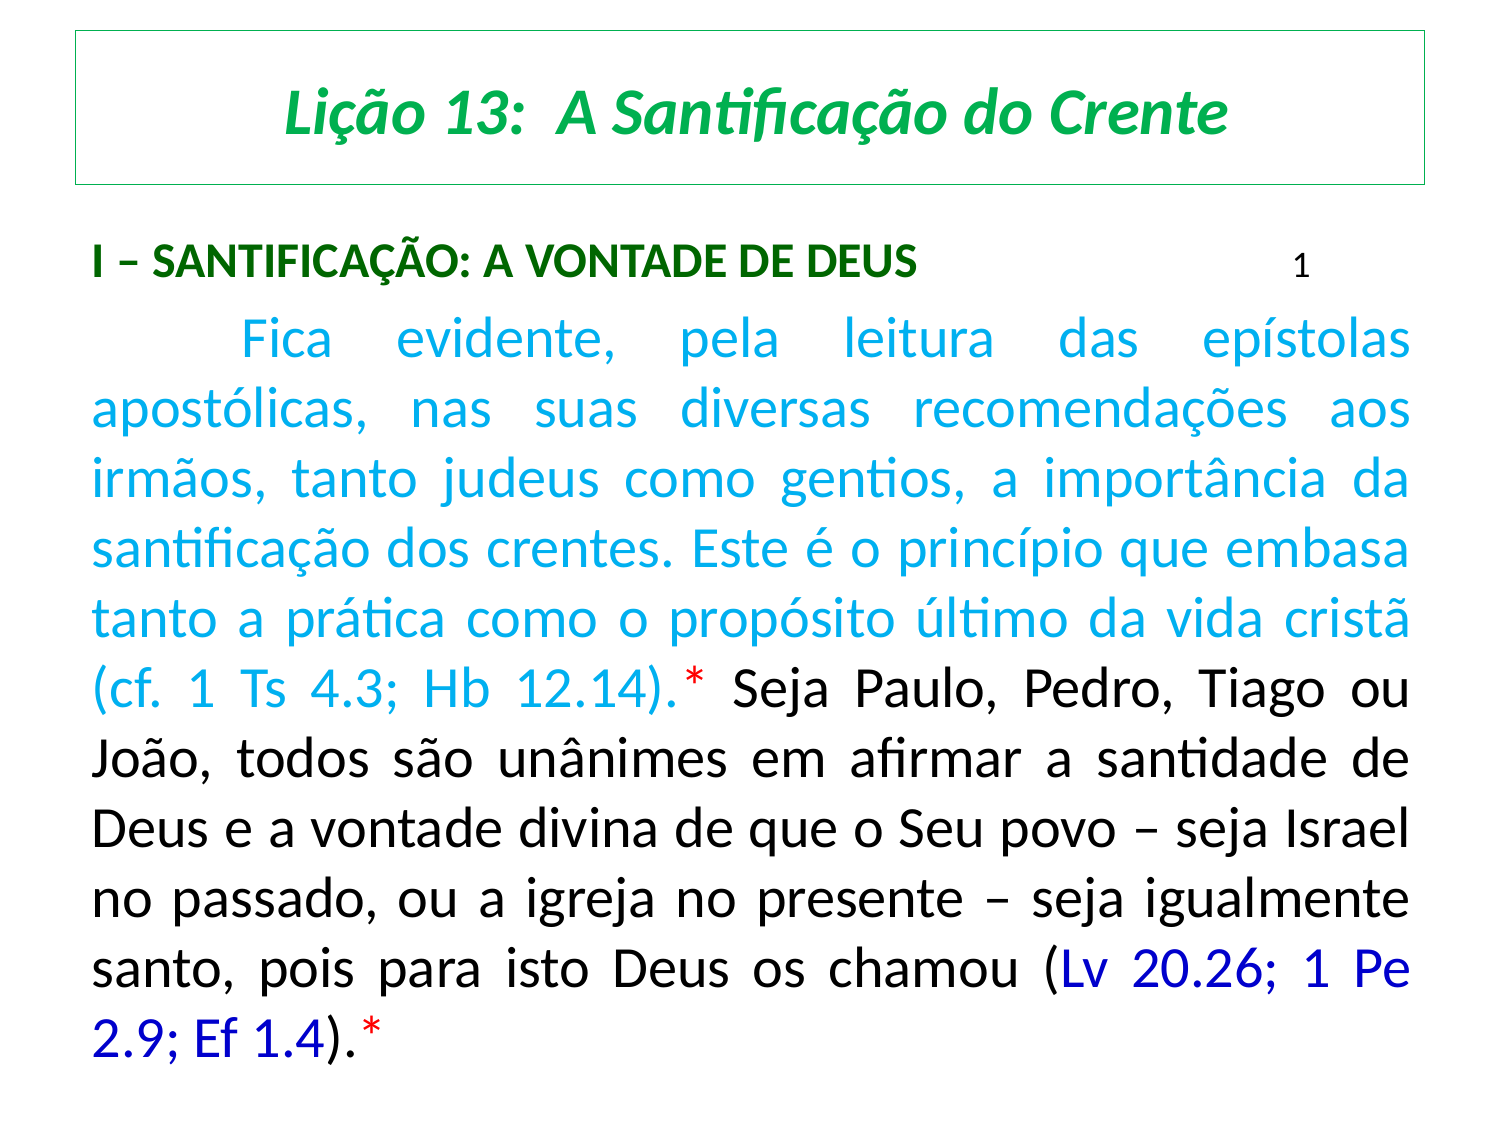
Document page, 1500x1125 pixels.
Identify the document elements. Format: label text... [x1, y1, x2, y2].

list I – SANTIFICAÇÃO: A VONTADE DE DEUS 1 Fica evidente, pela leitura das epístolas apostólicas, nas suas diversas recomendações aos irmãos, tanto judeus como gentios, a importância da santificação dos crentes. Este é o princípio que embasa tanto a prática como o propósito último da vida cristã (cf. 1 Ts 4.3; Hb 12.14).* Seja Paulo, Pedro, Tiago ou João, todos são unânimes em afirmar a santidade de Deus e a vontade divina de que o Seu povo – seja Israel no passado, ou a igreja no presente – seja igualmente santo, pois para isto Deus os chamou (Lv 20.26; 1 Pe 2.9; Ef 1.4).* [76, 219, 1427, 1059]
title Lição 13: A Santificação do Crente [75, 30, 1425, 185]
